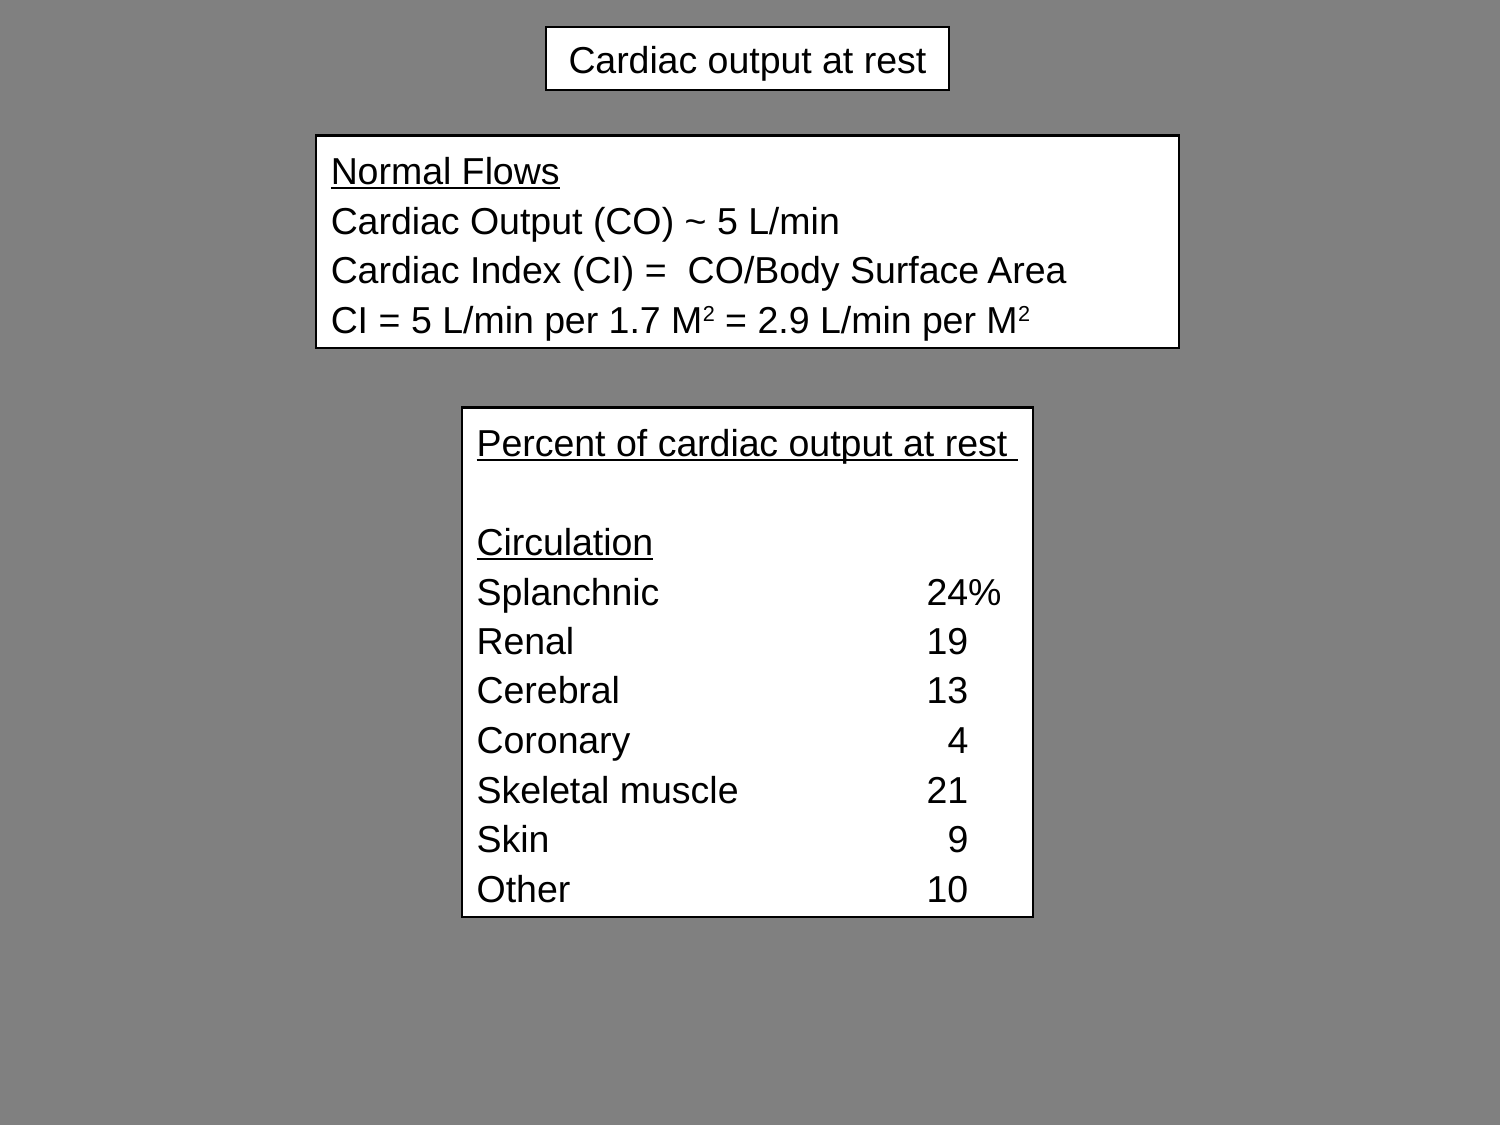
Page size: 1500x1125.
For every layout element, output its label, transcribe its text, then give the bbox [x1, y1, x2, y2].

title Cardiac output at rest [545, 26, 950, 91]
text_box Normal Flows Cardiac Output (CO) ~ 5 L/min Cardiac Index (CI) = CO/Body Surface Area CI = 5 L/min per 1.7 M2 = 2.9 L/min per M2 [316, 135, 1180, 349]
text_box Percent of cardiac output at rest Circulation Splanchnic 24% Renal 19 Cerebral 13 Coronary 4 Skeletal muscle 21 Skin 9 Other 10 [461, 407, 1034, 917]
